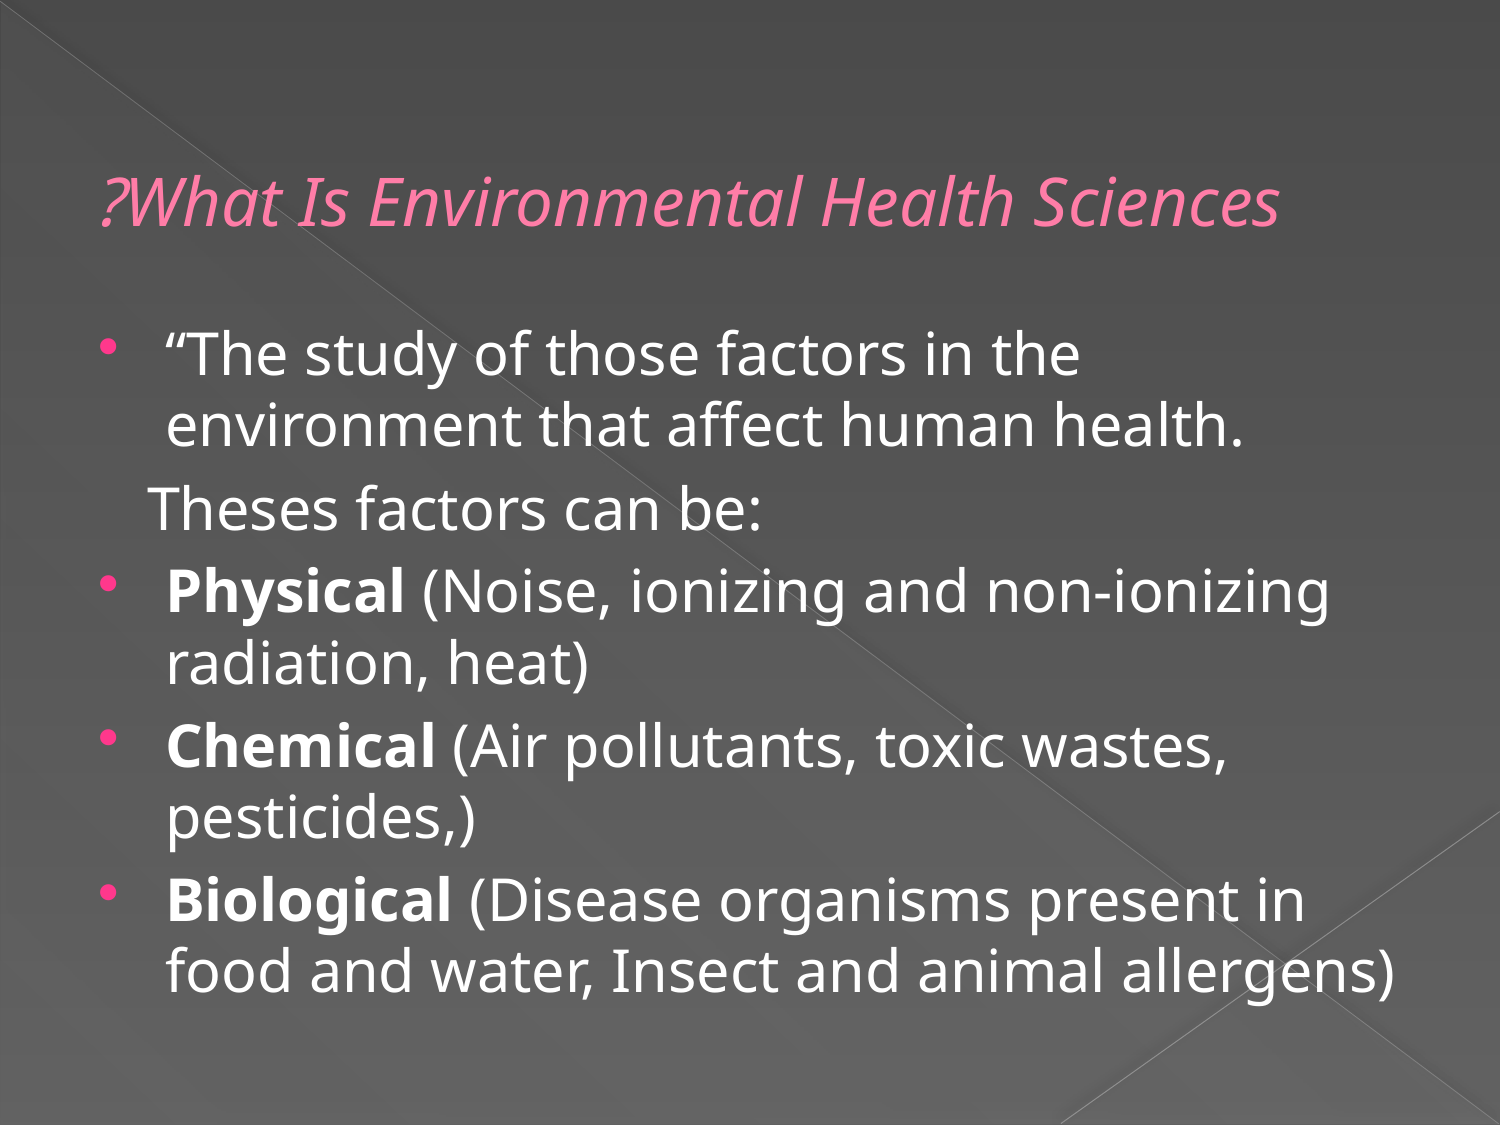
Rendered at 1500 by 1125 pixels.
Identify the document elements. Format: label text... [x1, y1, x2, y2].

title What Is Environmental Health Sciences? [75, 43, 1425, 274]
list “The study of those factors in the environment that affect human health. Theses factors can be: Physical (Noise, ionizing and non-ionizing radiation, heat) Chemical (Air pollutants, toxic wastes, pesticides,) Biological (Disease organisms present in food and water, Insect and animal allergens) [75, 308, 1425, 1059]
